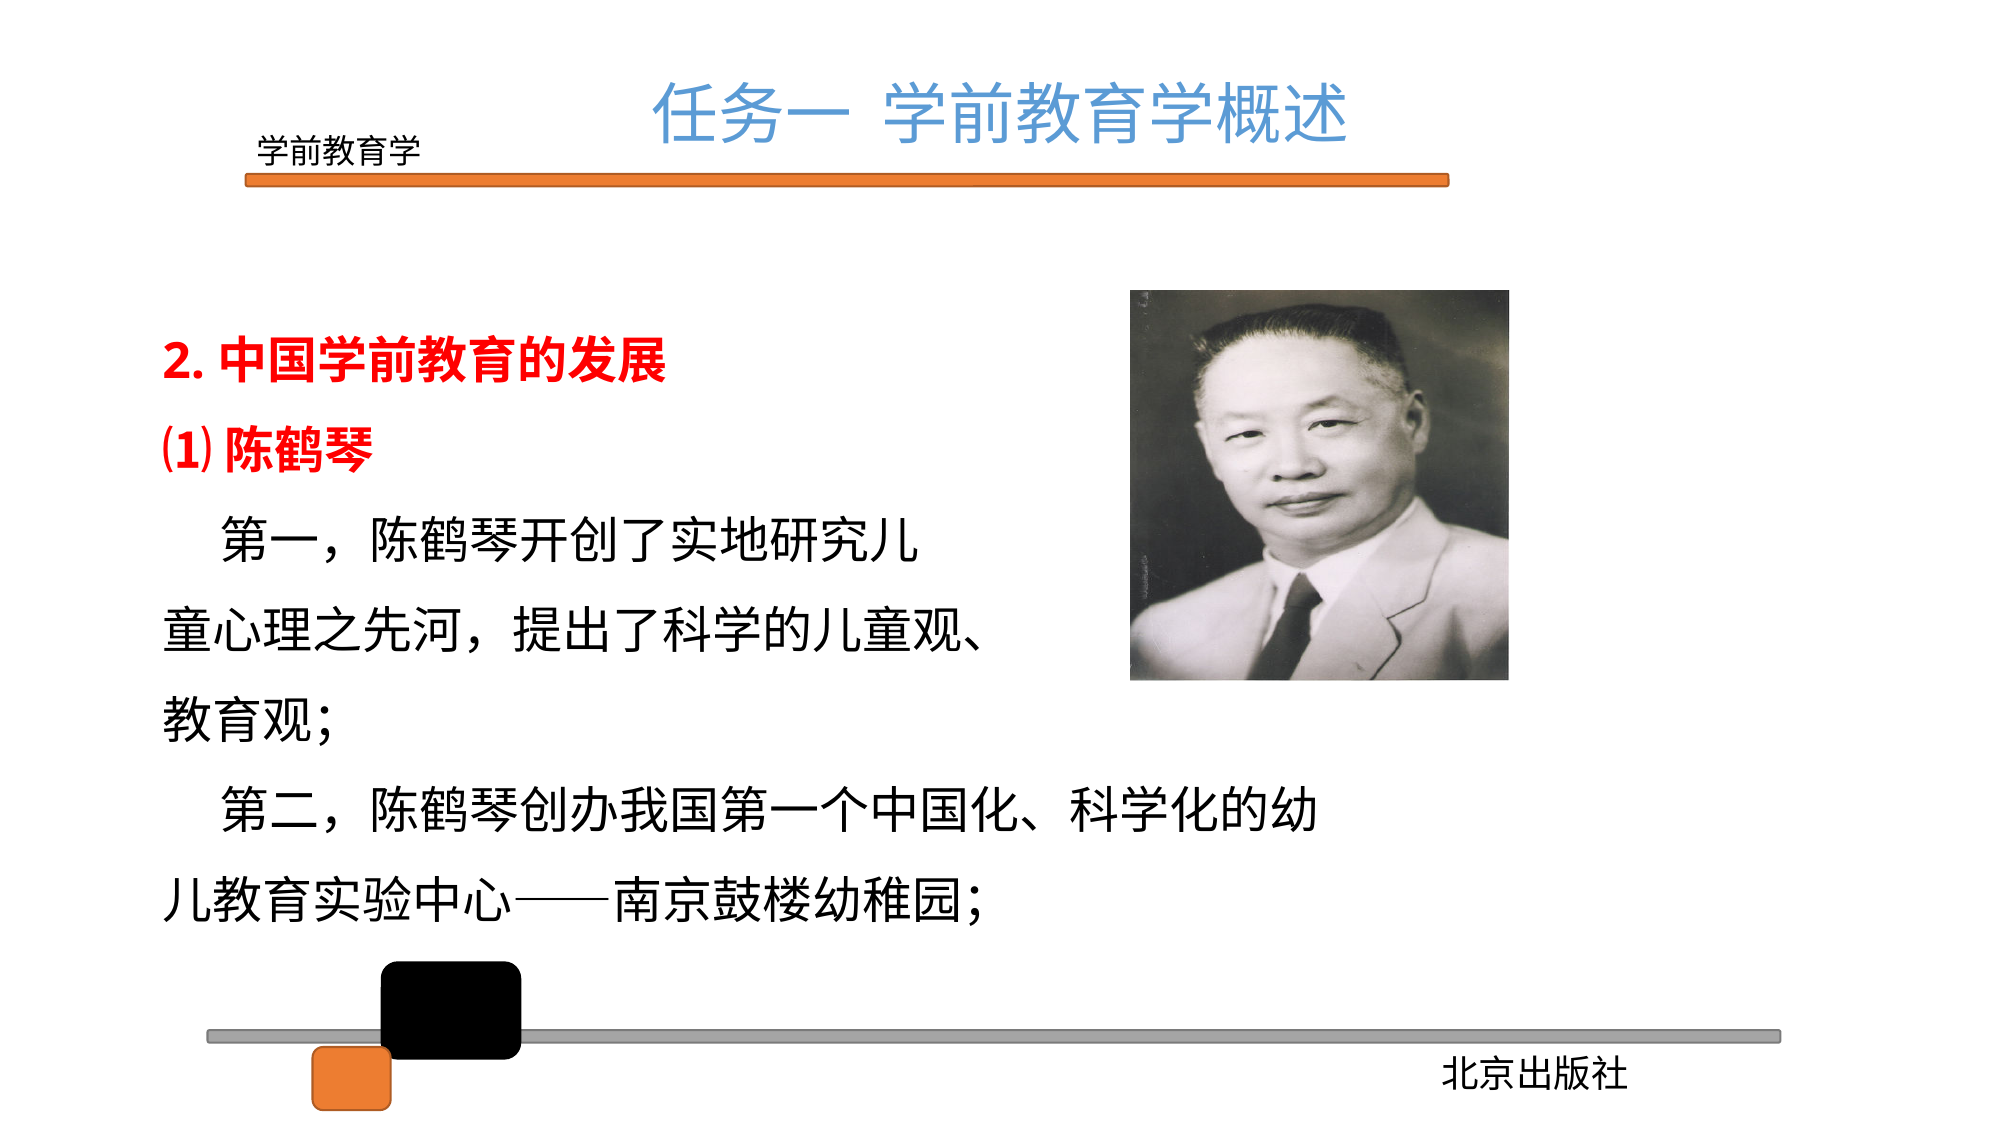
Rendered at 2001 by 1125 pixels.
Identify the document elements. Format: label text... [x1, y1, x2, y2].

picture [1130, 290, 1510, 681]
text_box 任务一 学前教育学概述 [636, 64, 1365, 160]
text_box 2.中国学前教育的发展 ⑴陈鹤琴 第一，陈鹤琴开创了实地研究儿 童心理之先河，提出了科学的儿童观、 教育观； 第二，陈鹤琴创办我国第一个中国化、科学化的幼儿教育实验中心——南京鼓楼幼稚园； [147, 290, 1359, 937]
